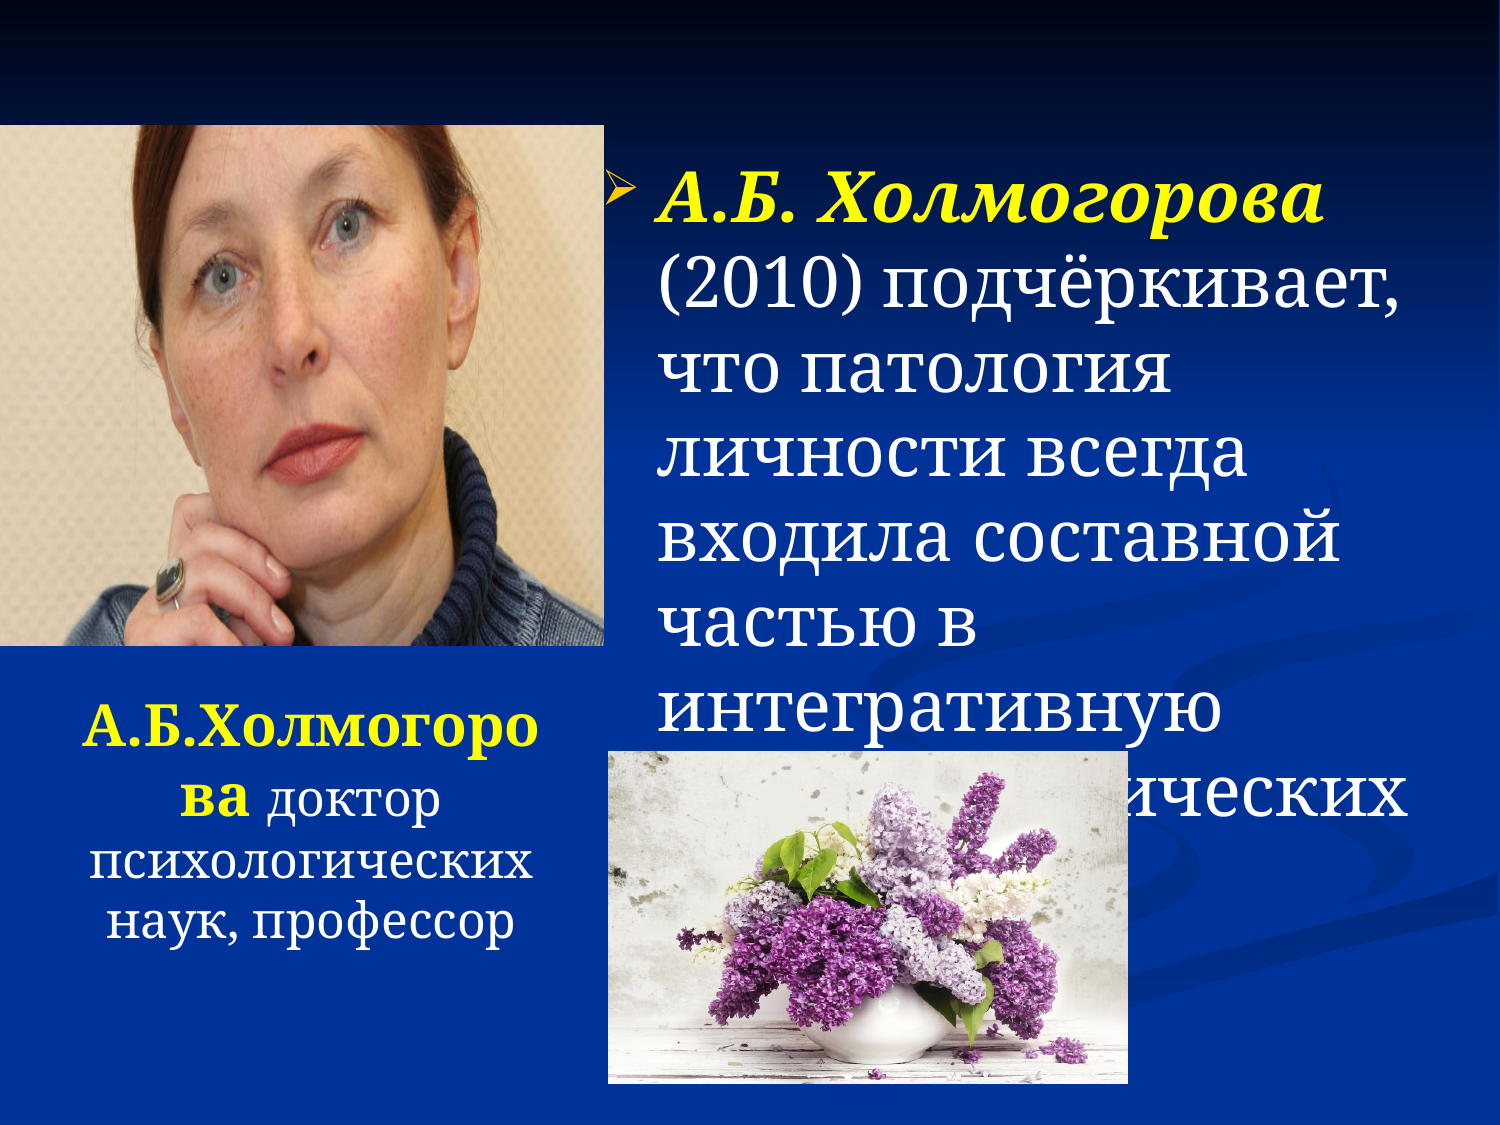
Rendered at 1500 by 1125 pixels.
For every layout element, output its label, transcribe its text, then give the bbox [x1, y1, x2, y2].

list А.Б. Холмогорова (2010) подчёркивает, что патология личности всегда входила составной частью в интегративную модель психических расстройств. [586, 44, 1426, 1006]
list А.Б.Холмогорова доктор психологических наук, профессор [64, 680, 559, 947]
picture [608, 751, 1129, 1084]
picture [0, 125, 604, 646]
